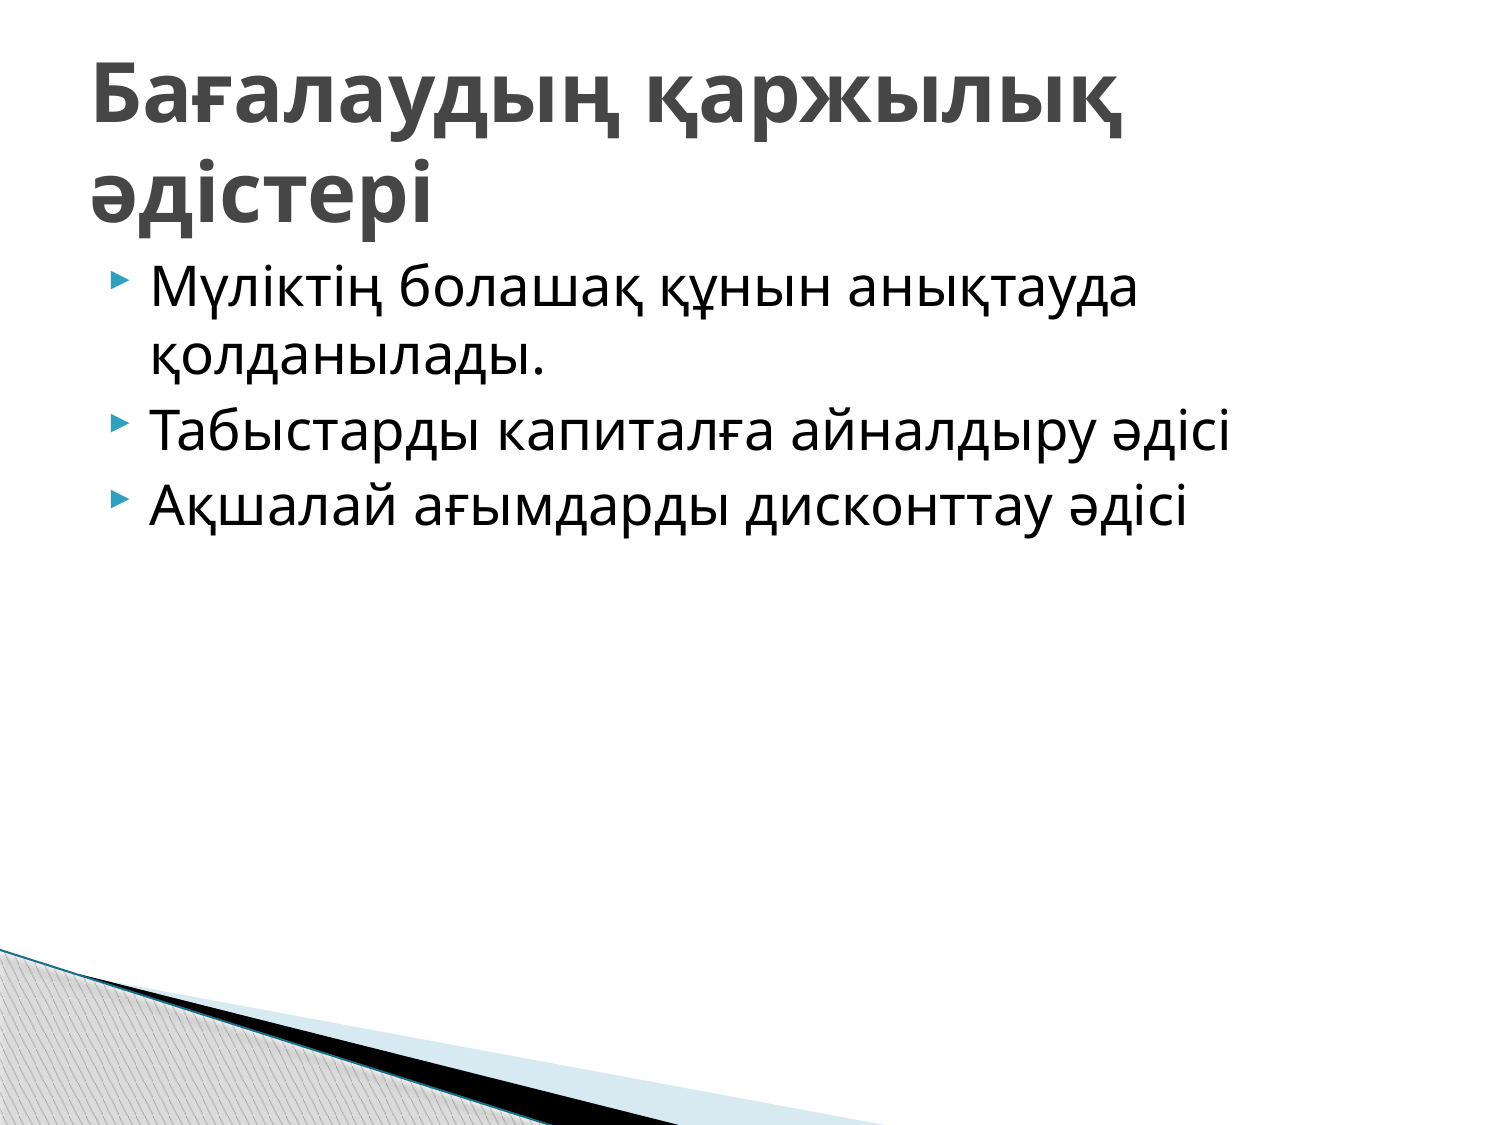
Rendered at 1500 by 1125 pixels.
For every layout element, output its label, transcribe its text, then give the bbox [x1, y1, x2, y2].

list Мүліктің болашақ құнын анықтауда қолданылады. Табыстарды капиталға айналдыру әдісі Ақшалай ағымдарды дисконттау әдісі [75, 243, 1425, 986]
title Бағалаудың қаржылық әдістері [75, 45, 1425, 233]
